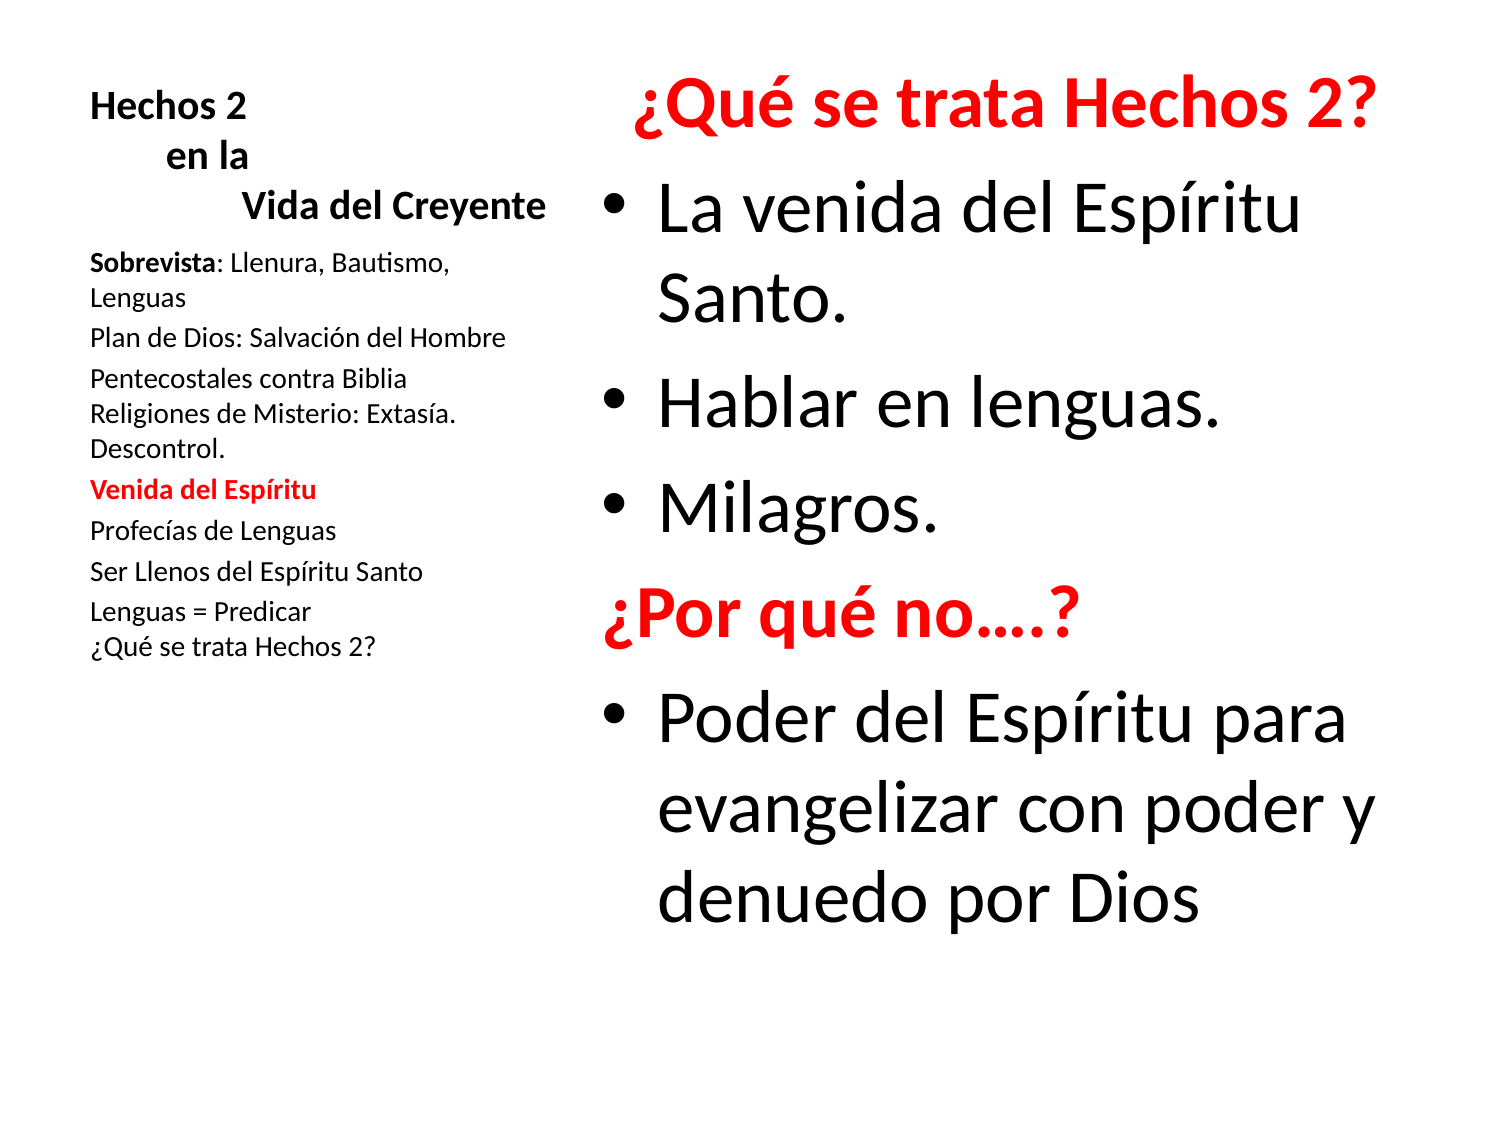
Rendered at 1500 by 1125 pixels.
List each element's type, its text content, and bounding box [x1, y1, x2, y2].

list ¿Qué se trata Hechos 2? La venida del Espíritu Santo. Hablar en lenguas. Milagros. ¿Por qué no….? Poder del Espíritu para evangelizar con poder y denuedo por Dios [586, 44, 1425, 1005]
list Sobrevista: Llenura, Bautismo, Lenguas Plan de Dios: Salvación del Hombre Pentecostales contra Biblia Religiones de Misterio: Extasía. Descontrol. Venida del Espíritu Profecías de Lenguas Ser Llenos del Espíritu Santo Lenguas = Predicar ¿Qué se trata Hechos 2? [75, 235, 569, 1005]
title Hechos 2 en la Vida del Creyente [75, 44, 569, 235]
